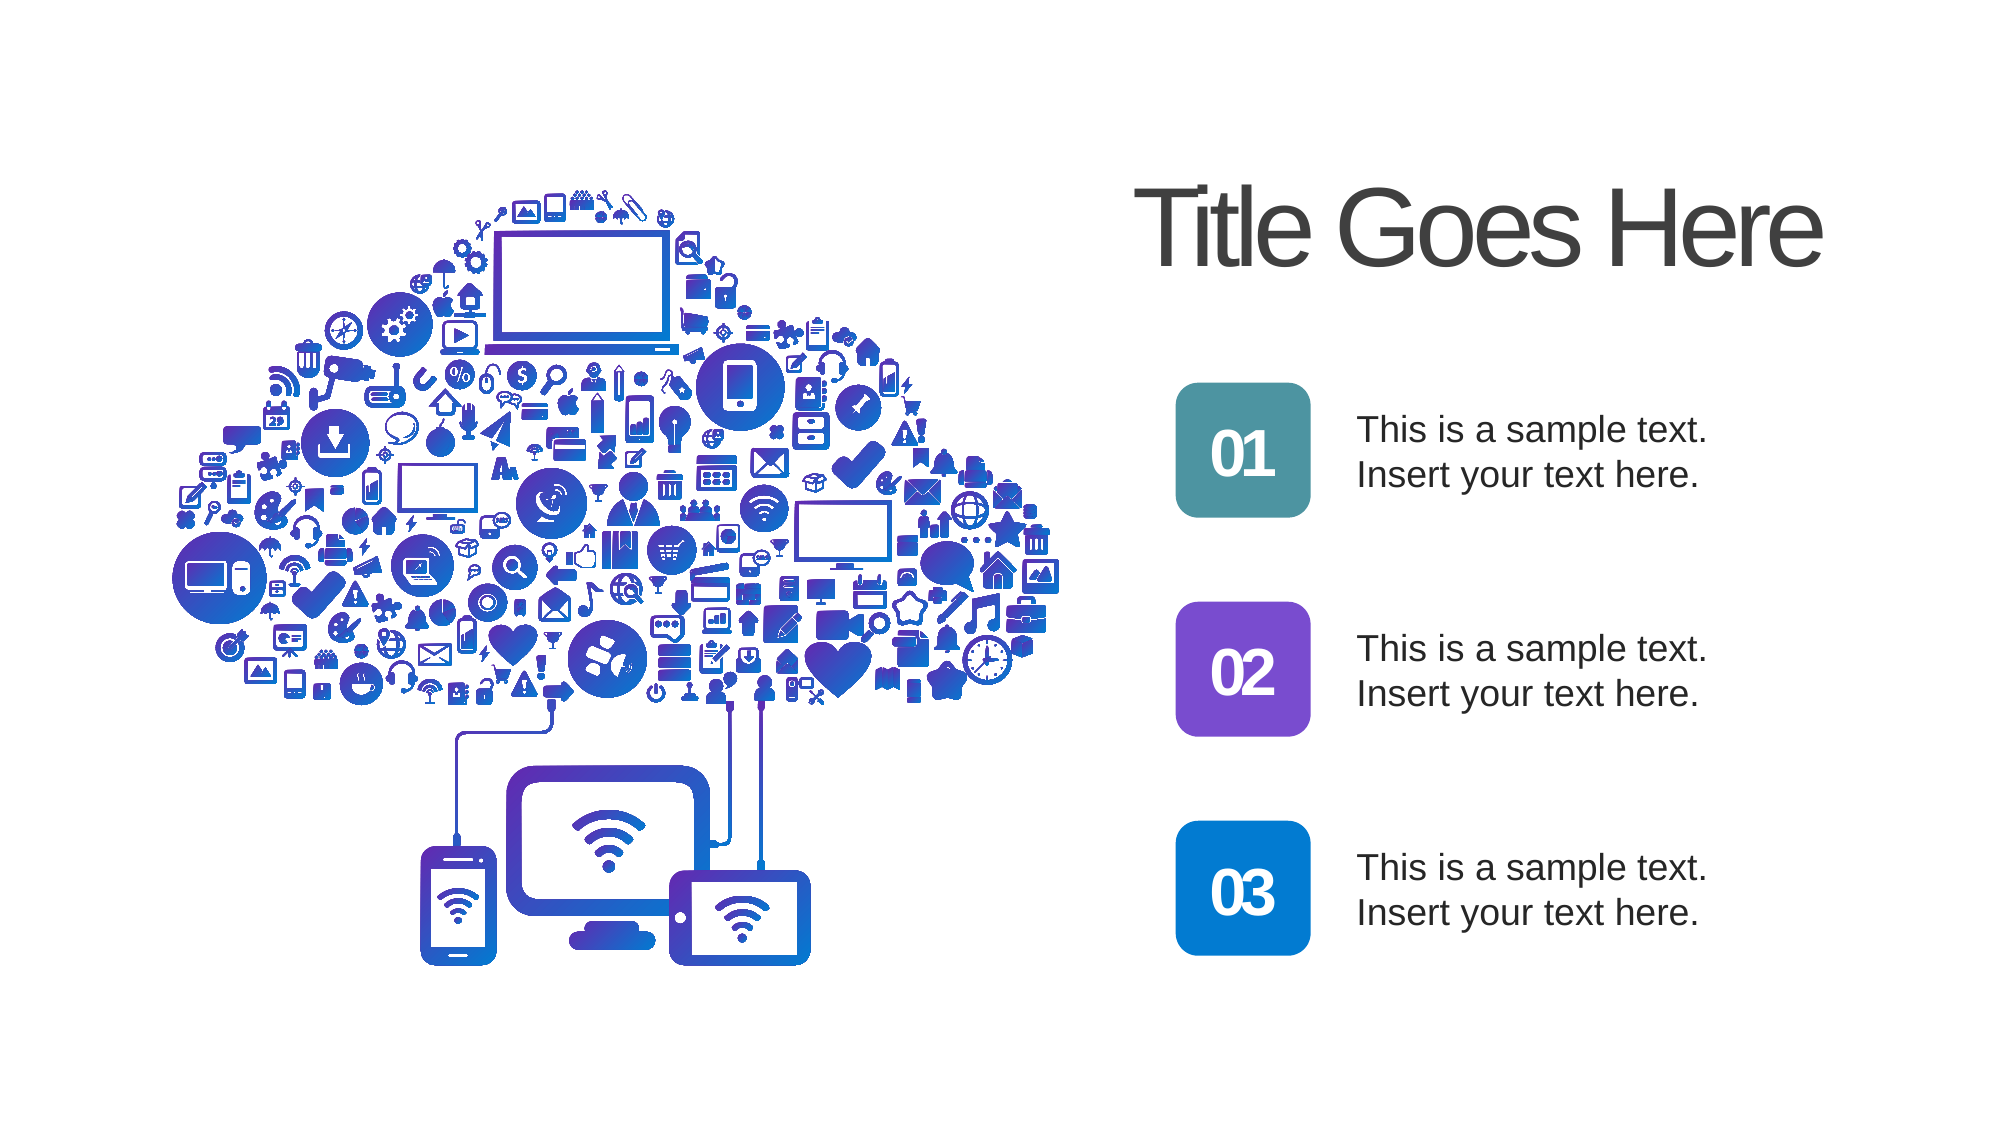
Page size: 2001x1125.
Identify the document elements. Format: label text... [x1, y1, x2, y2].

text_box Title Goes Here [1117, 153, 1938, 290]
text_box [1175, 820, 1813, 956]
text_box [172, 190, 1059, 965]
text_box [1175, 601, 1821, 737]
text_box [1175, 382, 1797, 518]
